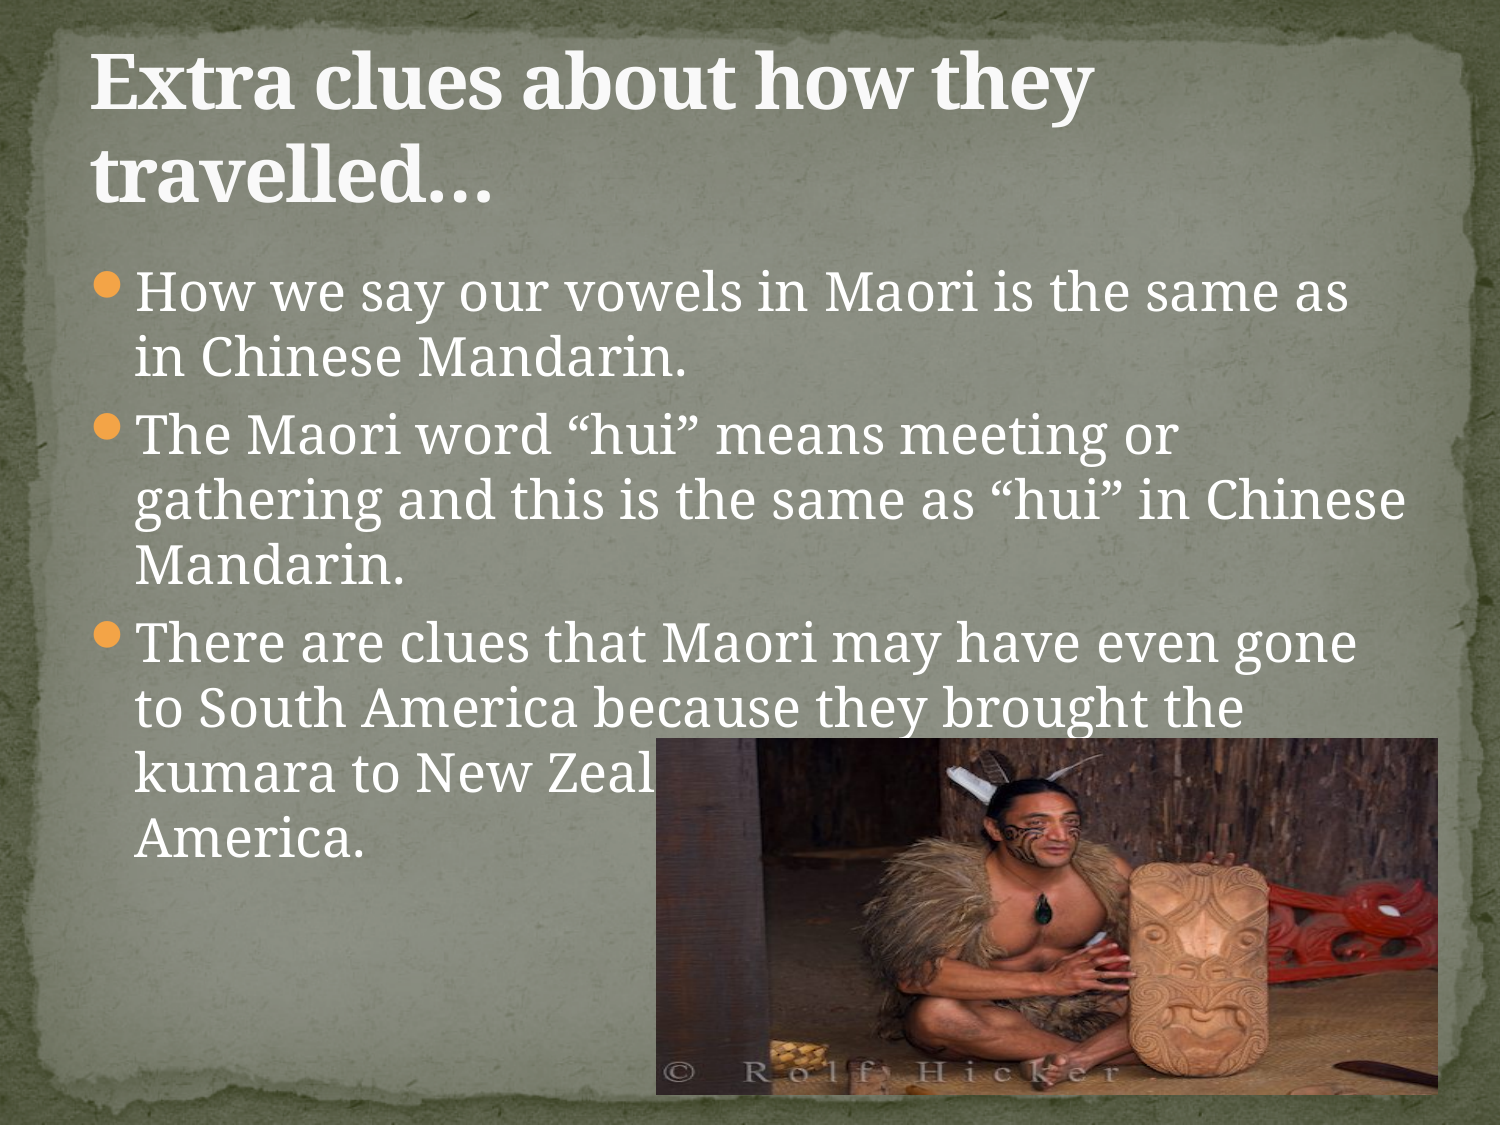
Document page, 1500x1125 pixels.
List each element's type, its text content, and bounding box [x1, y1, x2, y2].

picture [656, 738, 1438, 1095]
list How we say our vowels in Maori is the same as in Chinese Mandarin. The Maori word “hui” means meeting or gathering and this is the same as “hui” in Chinese Mandarin. There are clues that Maori may have even gone to South America because they brought the kumara to New Zealand and it comes from South America. [75, 249, 1425, 1000]
title Extra clues about how they travelled… [74, 24, 1425, 225]
